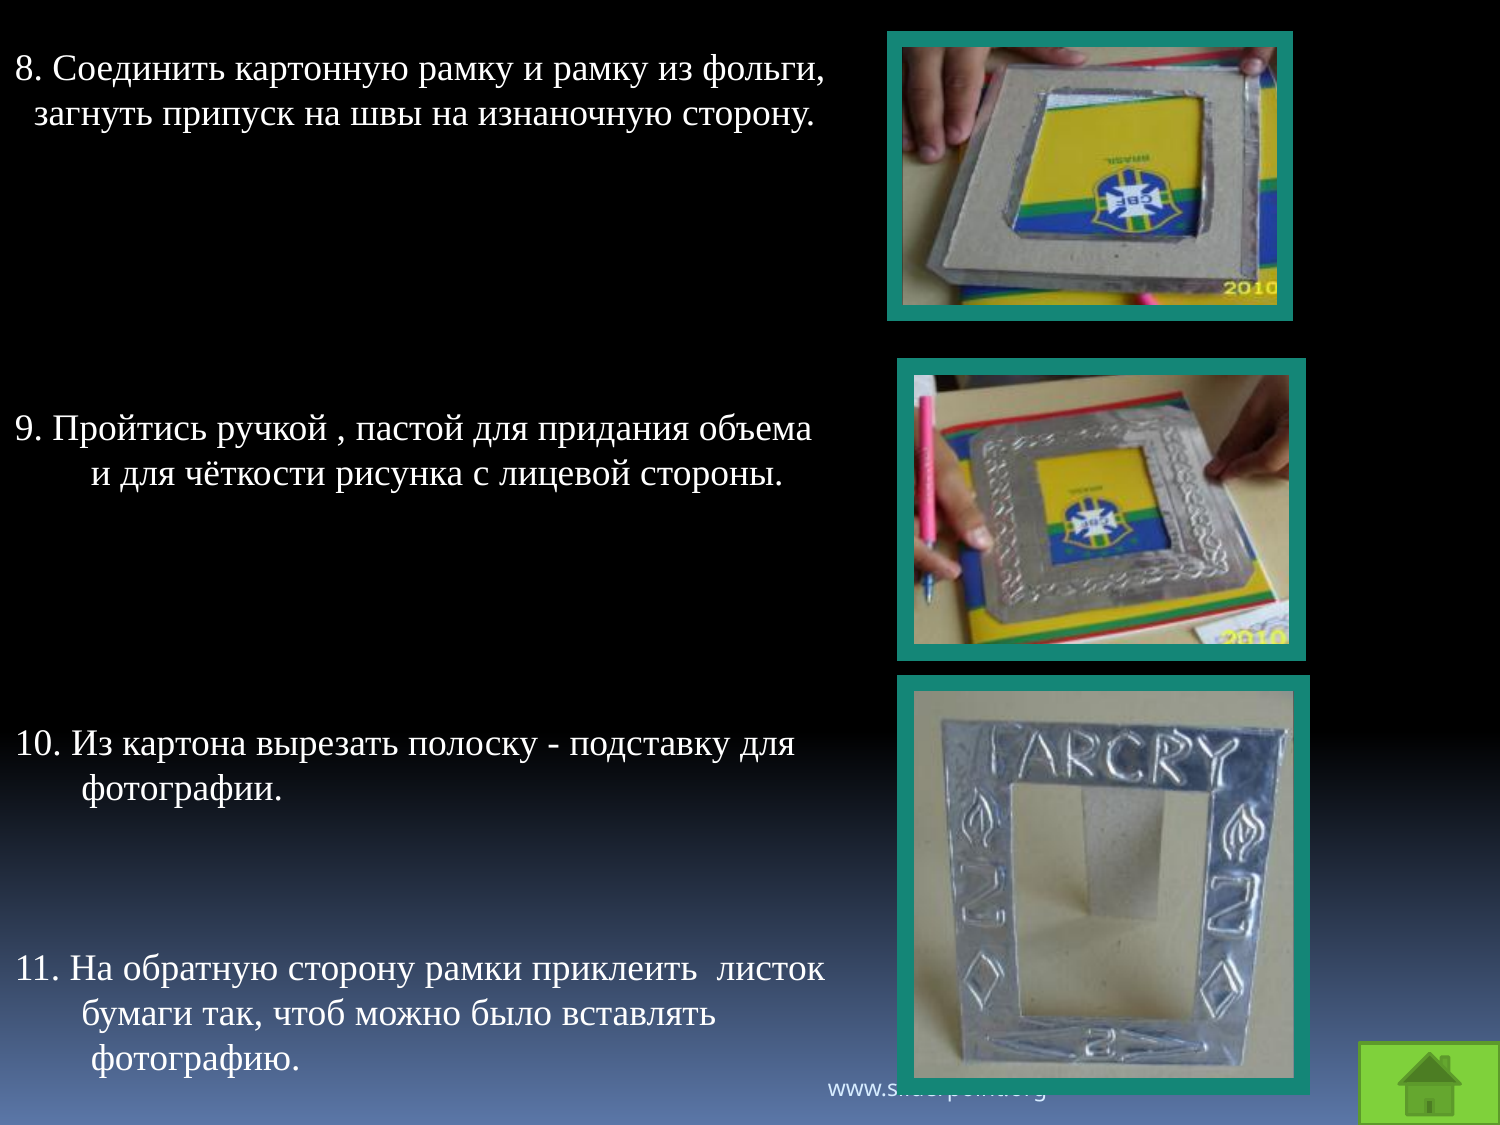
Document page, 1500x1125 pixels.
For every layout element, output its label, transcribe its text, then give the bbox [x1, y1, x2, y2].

picture [913, 690, 1295, 1079]
picture [913, 374, 1290, 645]
footer www.sliderpoint.org [150, 1052, 1063, 1113]
picture [901, 46, 1278, 306]
text_box [1358, 1041, 1500, 1125]
text_box 8. Соединить картонную рамку и рамку из фольги, загнуть припуск на швы на изнаночную сторону. 9. Пройтись ручкой , пастой для придания объема и для чёткости рисунка с лицевой стороны. 10. Из картона вырезать полоску - подставку для фотографии. 11. На обратную сторону рамки приклеить листок бумаги так, чтоб можно было вставлять фотографию. [0, 35, 1477, 1085]
